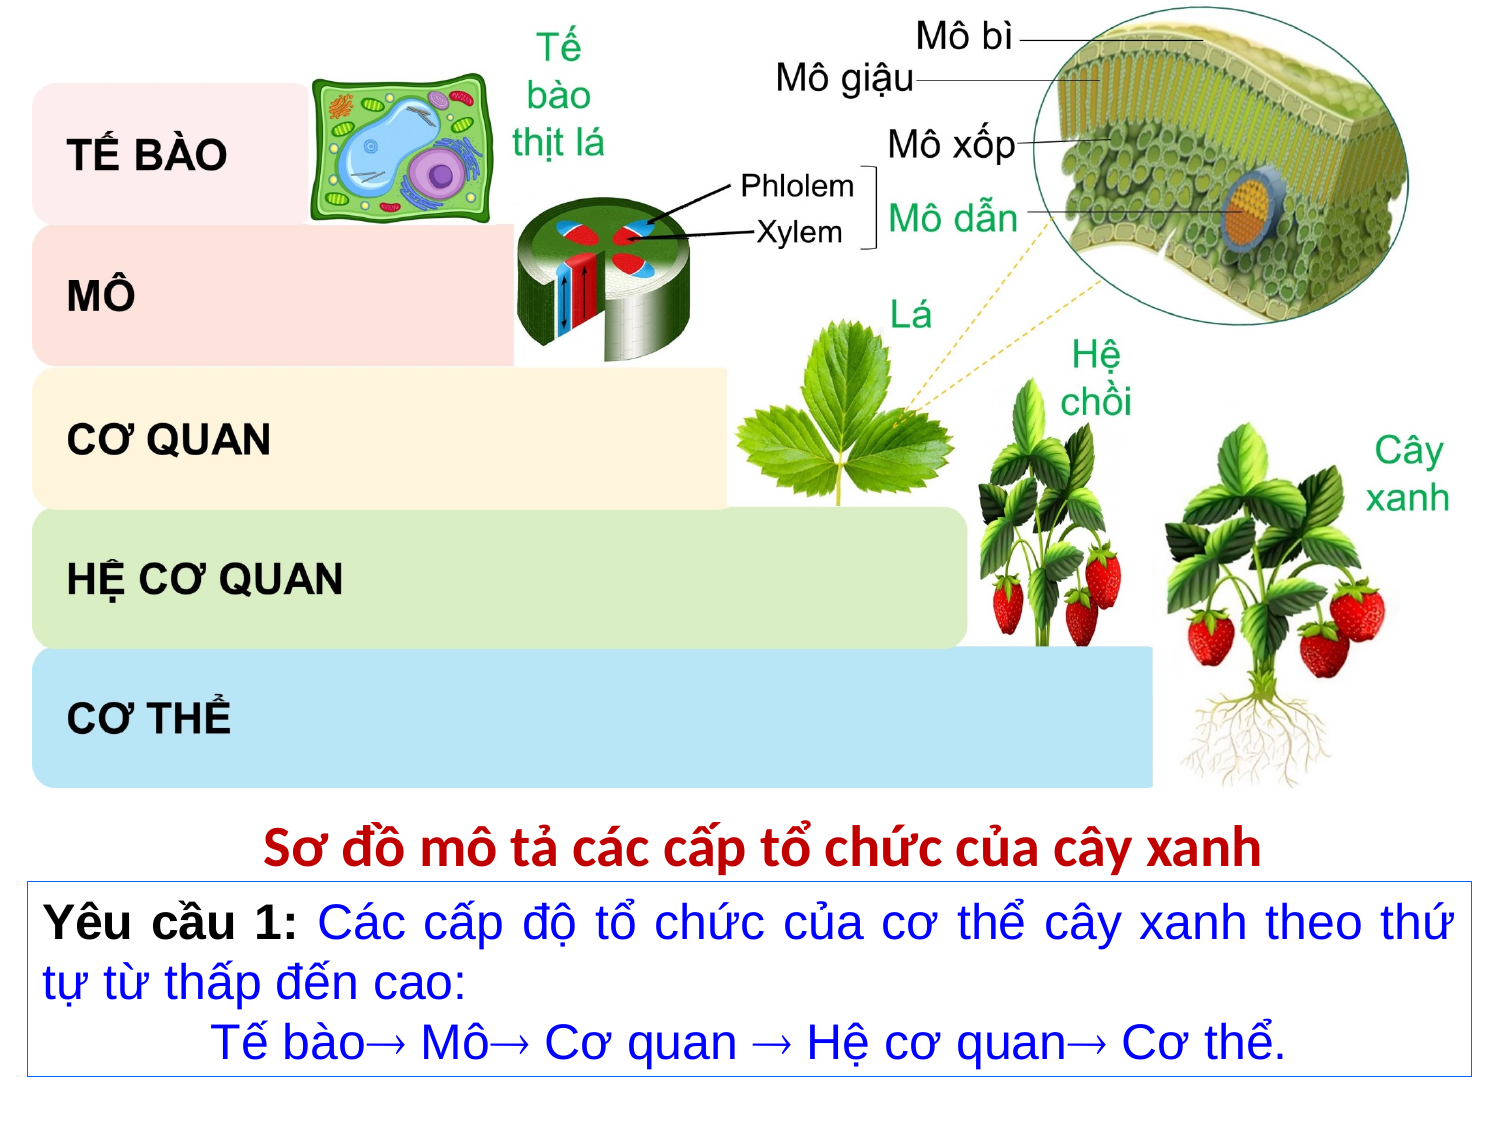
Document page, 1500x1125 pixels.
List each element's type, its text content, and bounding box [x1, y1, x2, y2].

text_box Sơ đồ mô tả các cấp tổ chức của cây xanh [249, 800, 1279, 881]
picture [32, 0, 1453, 788]
text_box Yêu cầu 1: Các cấp độ tổ chức của cơ thể cây xanh theo thứ tự từ thấp đến cao: Tế bào Mô Cơ quan  Hệ cơ quan Cơ thể. [27, 881, 1472, 1077]
